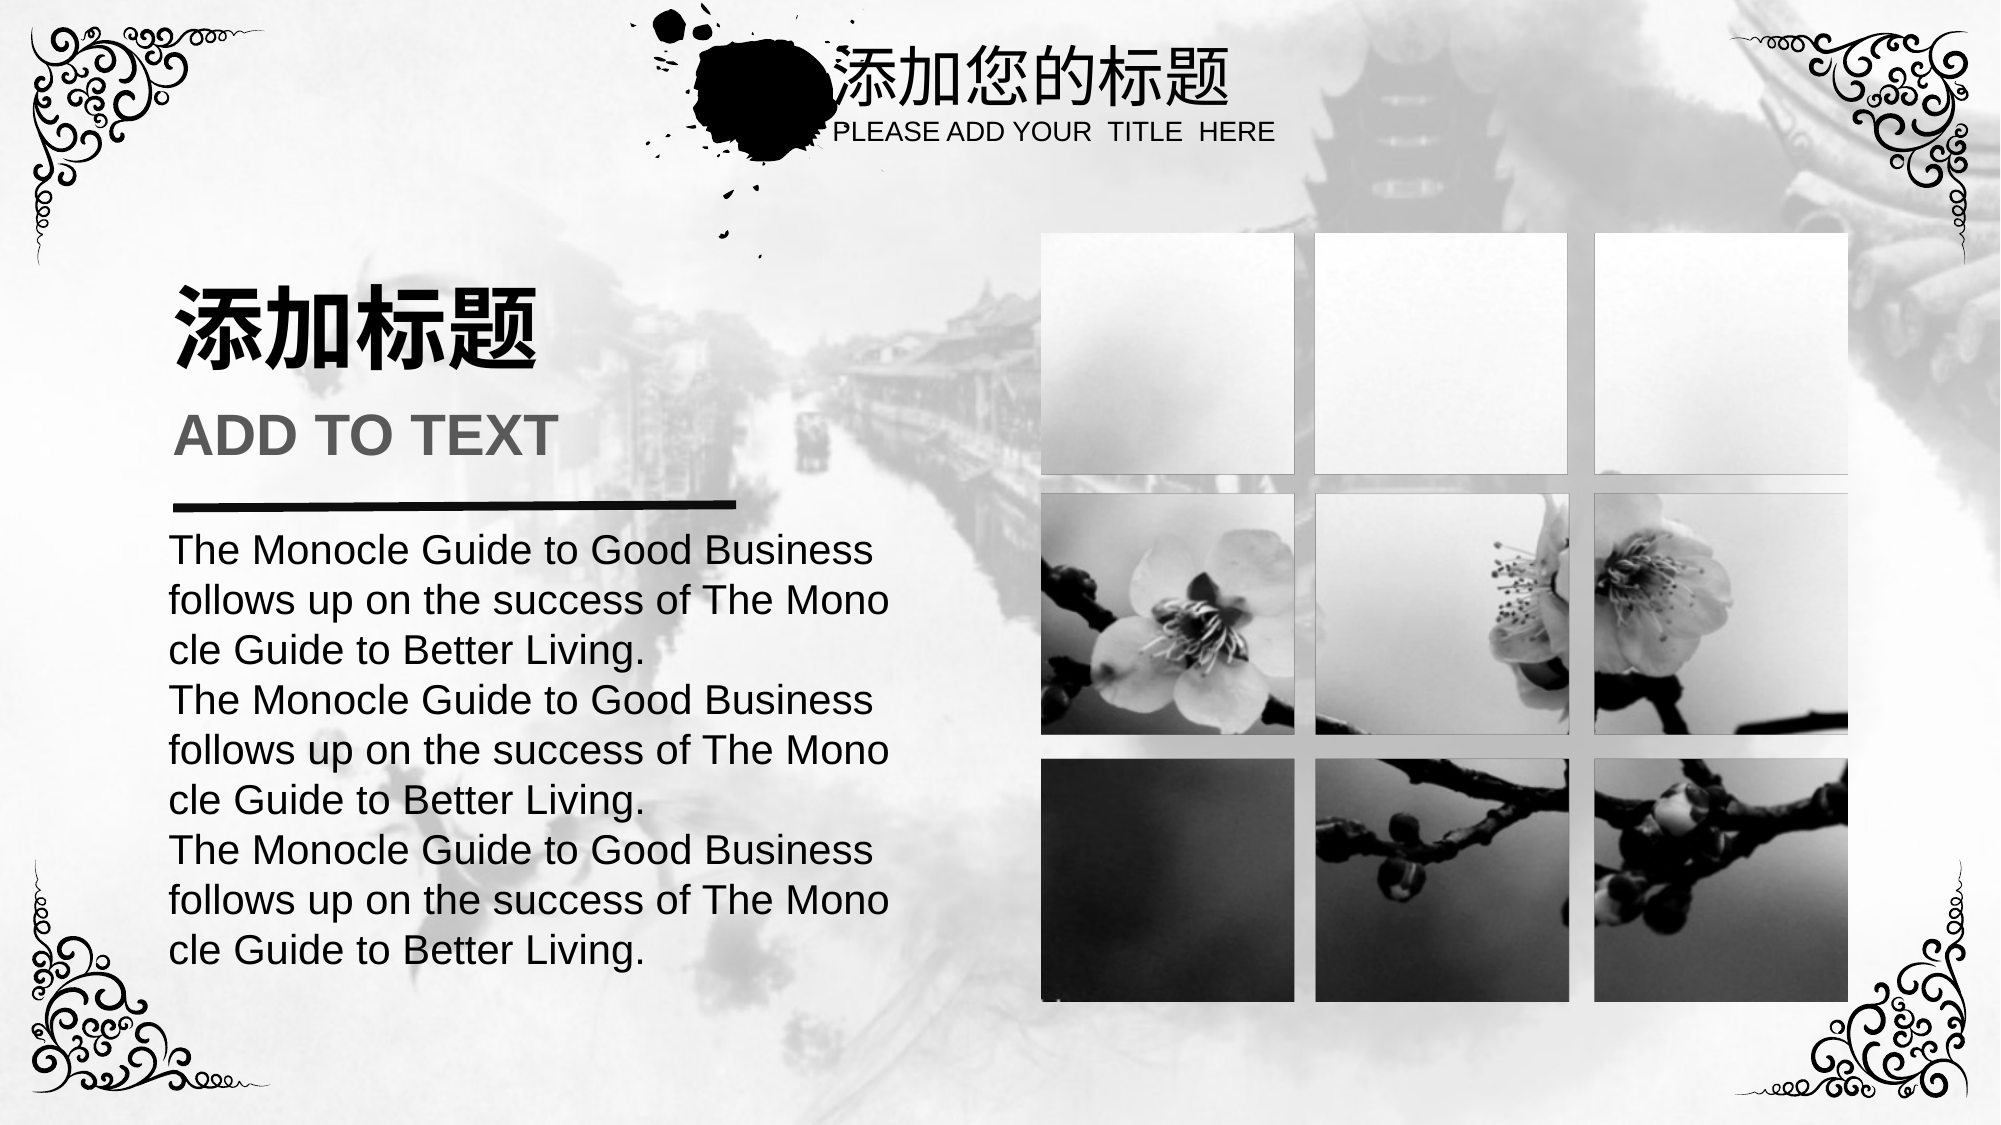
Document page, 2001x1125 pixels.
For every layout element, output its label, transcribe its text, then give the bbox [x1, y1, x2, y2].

picture [0, 0, 2001, 1125]
text_box The Monocle Guide to Good Business follows up on the success of The Monocle Guide to Better Living. The Monocle Guide to Good Business follows up on the success of The Monocle Guide to Better Living. The Monocle Guide to Good Business follows up on the success of The Monocle Guide to Better Living. [153, 515, 906, 1024]
text_box ADD TO TEXT [157, 389, 666, 474]
text_box 添加标题 [157, 263, 696, 388]
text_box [173, 504, 737, 509]
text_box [628, 0, 1489, 260]
